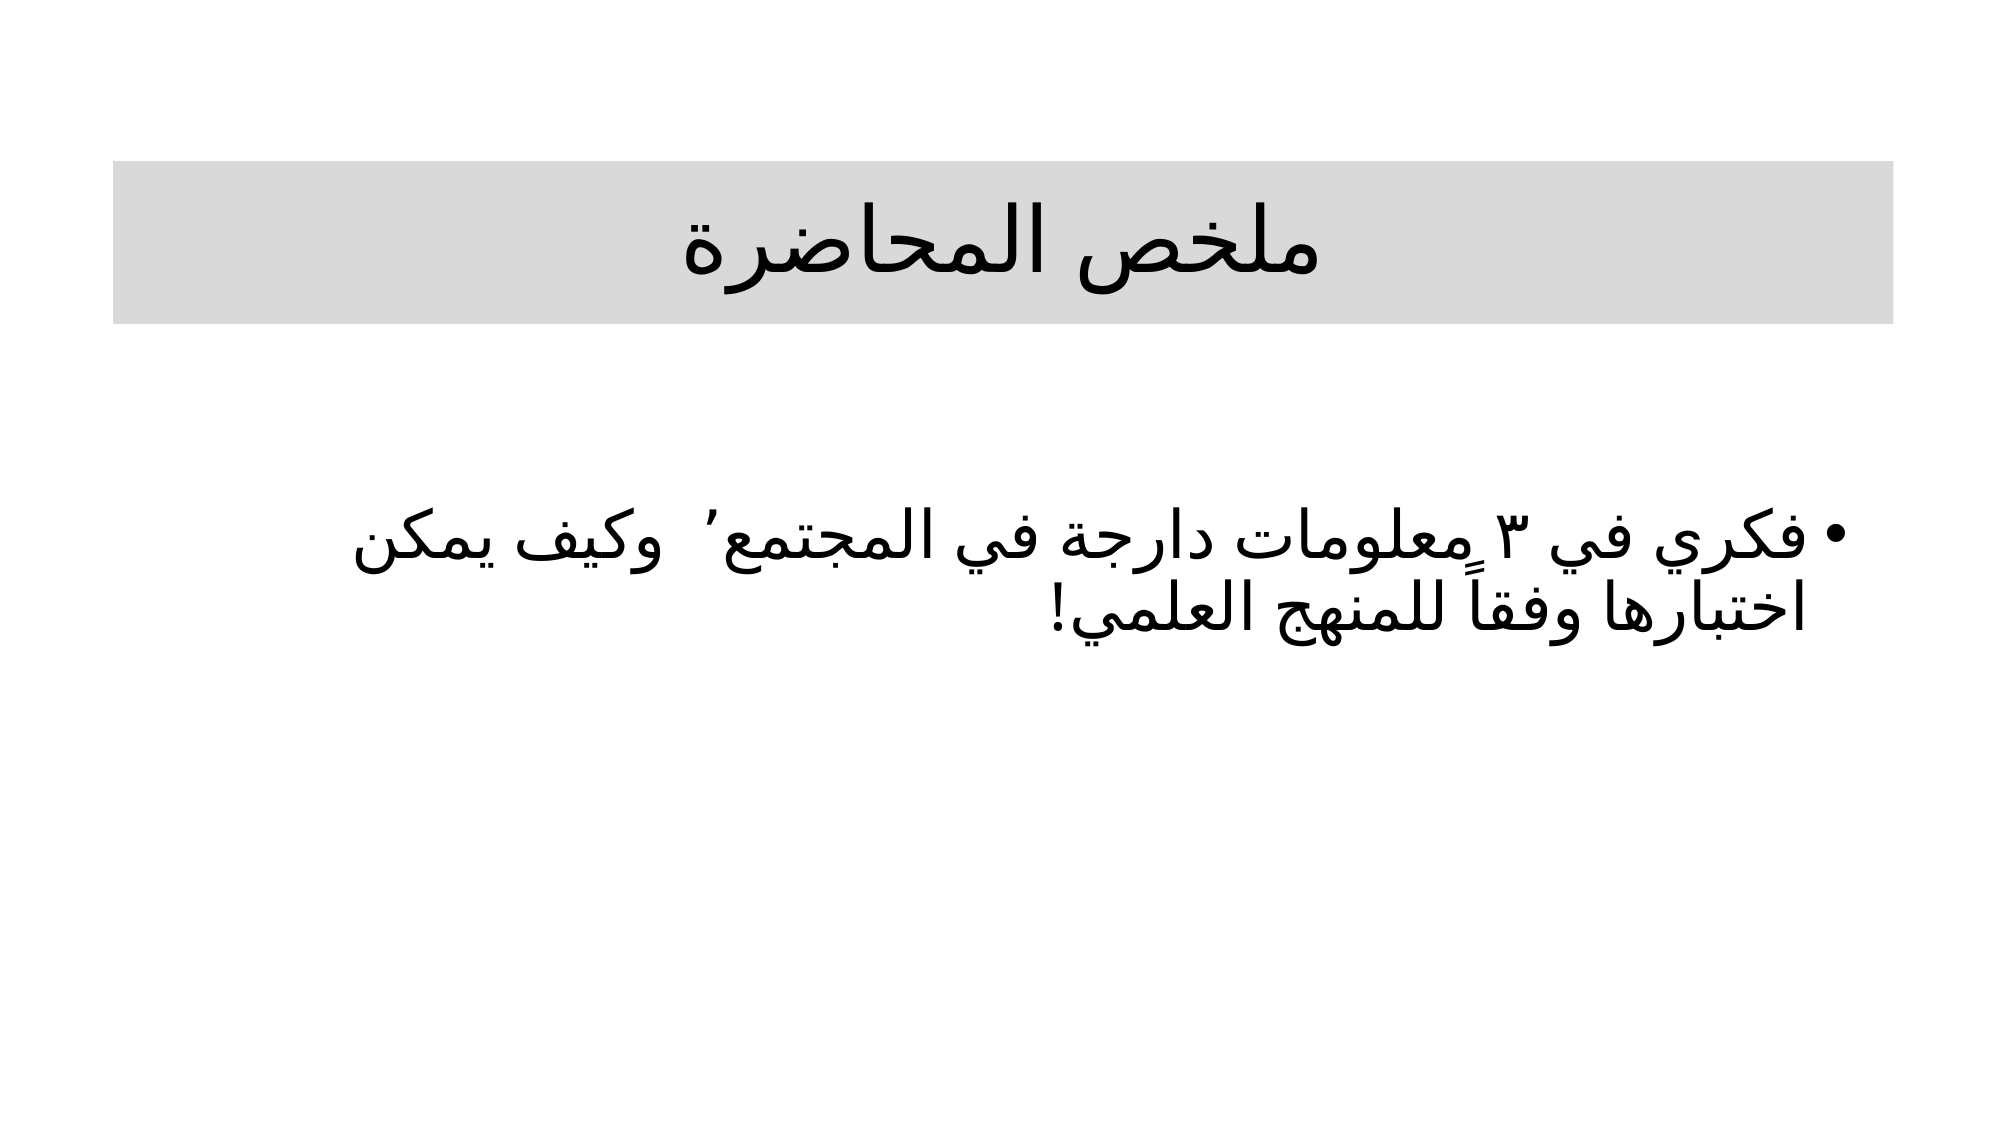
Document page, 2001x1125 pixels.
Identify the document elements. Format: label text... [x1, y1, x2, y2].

title ملخص المحاضرة [113, 161, 1894, 324]
list فكري في ٣ معلومات دارجة في المجتمع٬ وكيف يمكن اختبارها وفقاً للمنهج العلمي! [137, 299, 1863, 1014]
